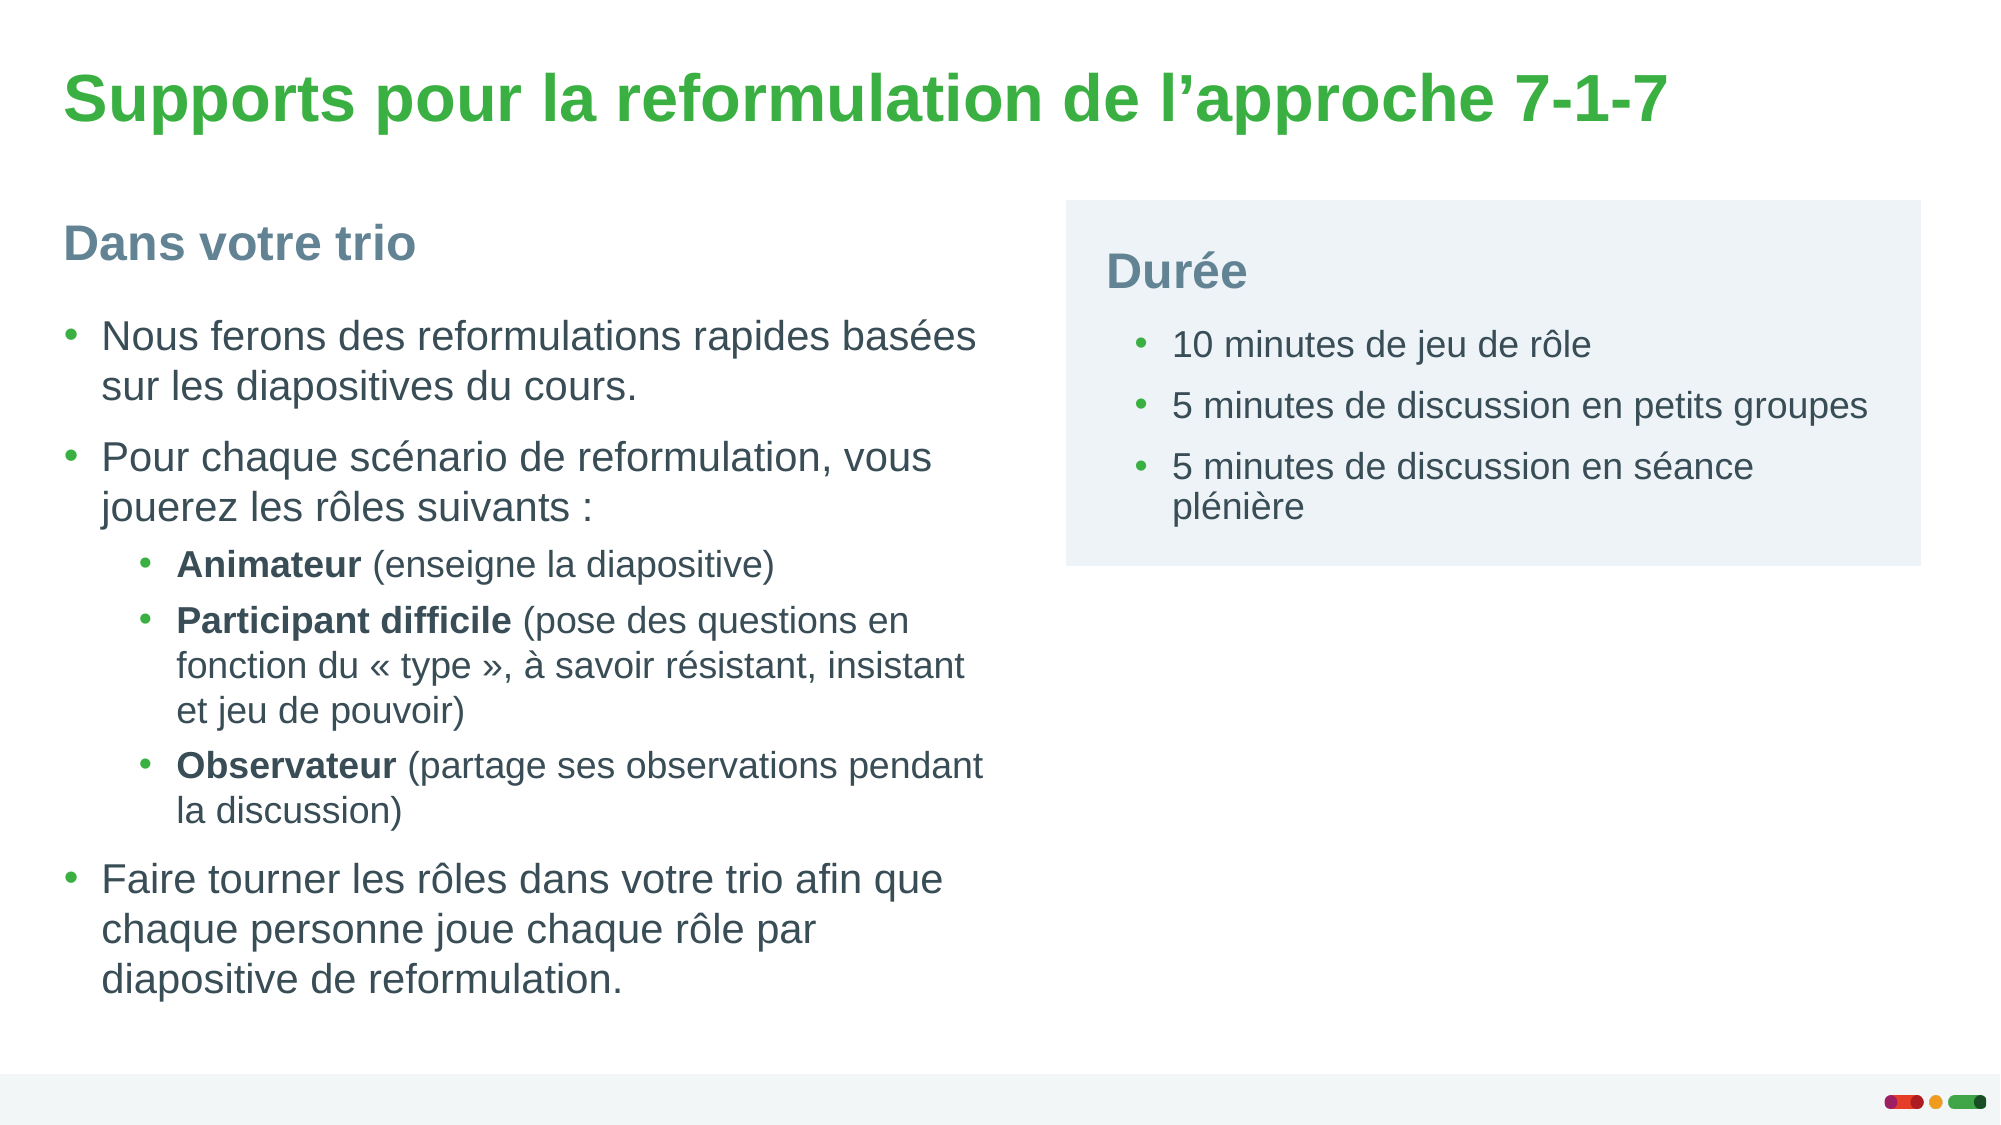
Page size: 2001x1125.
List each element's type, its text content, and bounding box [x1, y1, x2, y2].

text_box [1064, 212, 1923, 568]
title Supports pour la reformulation de l’approche 7-1-7 [49, 47, 1774, 212]
list Nous ferons des reformulations rapides basées sur les diapositives du cours. Pour chaque scénario de reformulation, vous jouerez les rôles suivants : Animateur (enseigne la diapositive) Participant difficile (pose des questions en fonction du « type », à savoir résistant, insistant et jeu de pouvoir) Observateur (partage ses observations pendant la discussion) Faire tourner les rôles dans votre trio afin que chaque personne joue chaque rôle par diapositive de reformulation. [49, 301, 1000, 906]
list Durée [1091, 172, 1943, 308]
list 10 minutes de jeu de rôle 5 minutes de discussion en petits groupes 5 minutes de discussion en séance plénière [1119, 317, 1897, 539]
list Dans votre trio [49, 143, 1046, 280]
